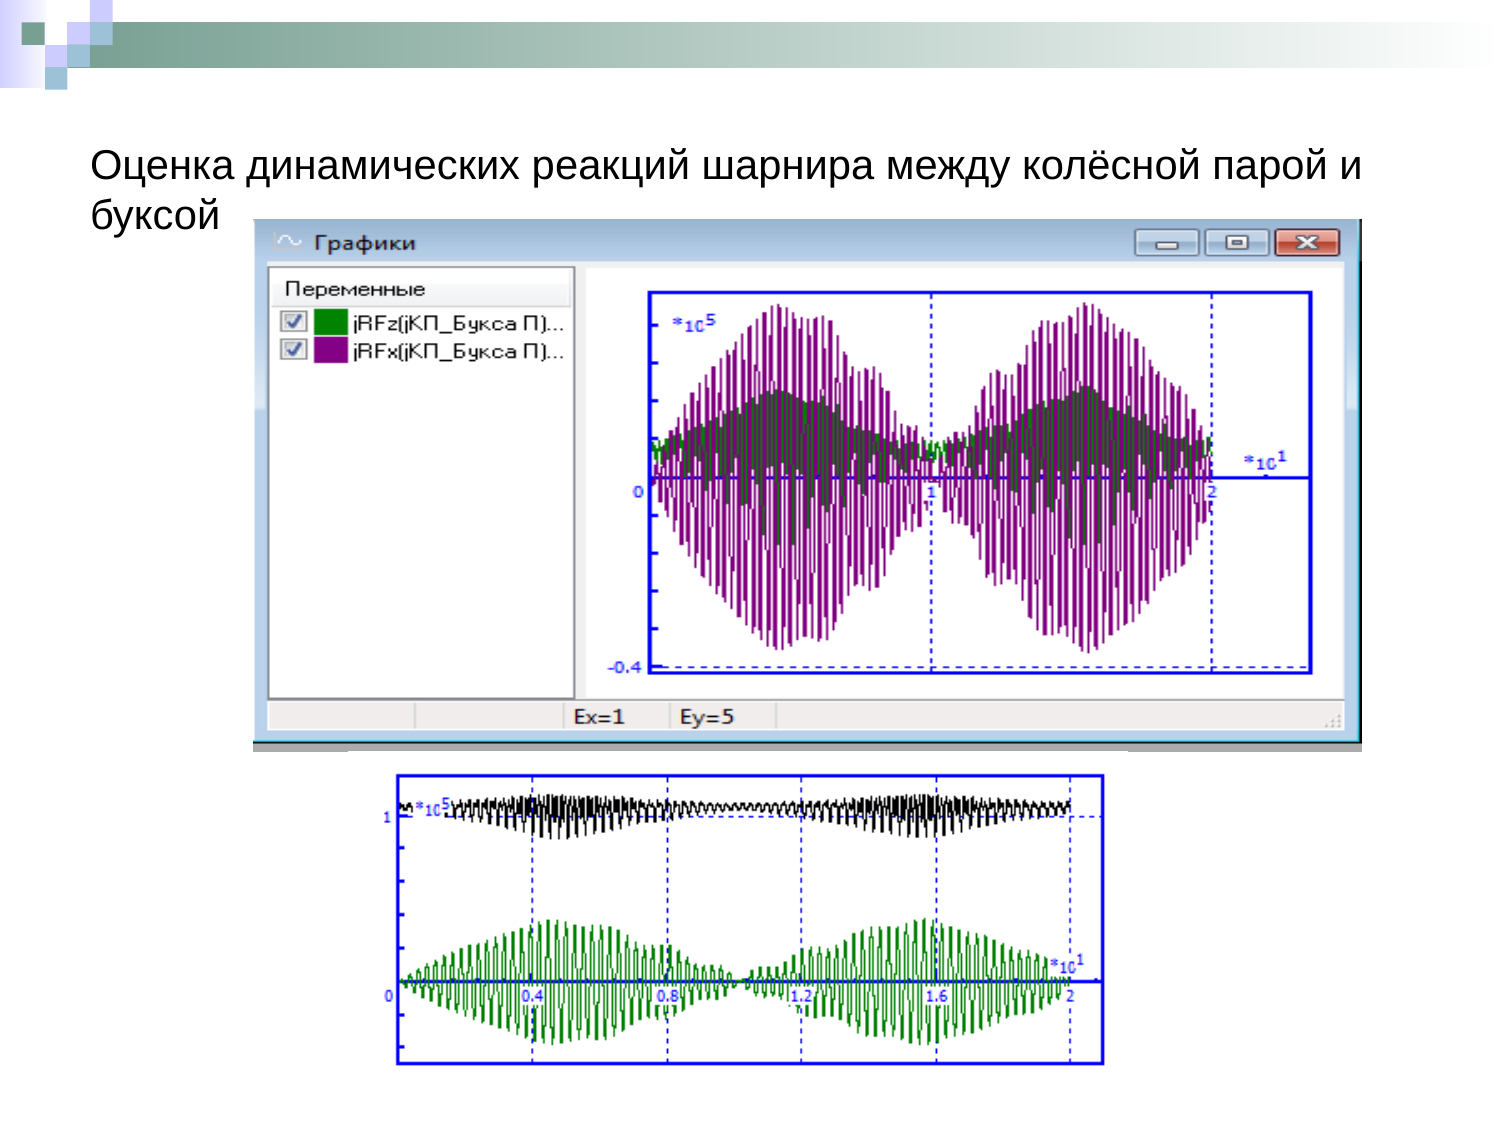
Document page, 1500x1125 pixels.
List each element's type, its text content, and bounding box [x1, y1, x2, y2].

picture [348, 751, 1129, 1089]
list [253, 219, 1362, 752]
title Оценка динамических реакций шарнира между колёсной парой и буксой [74, 74, 1426, 301]
